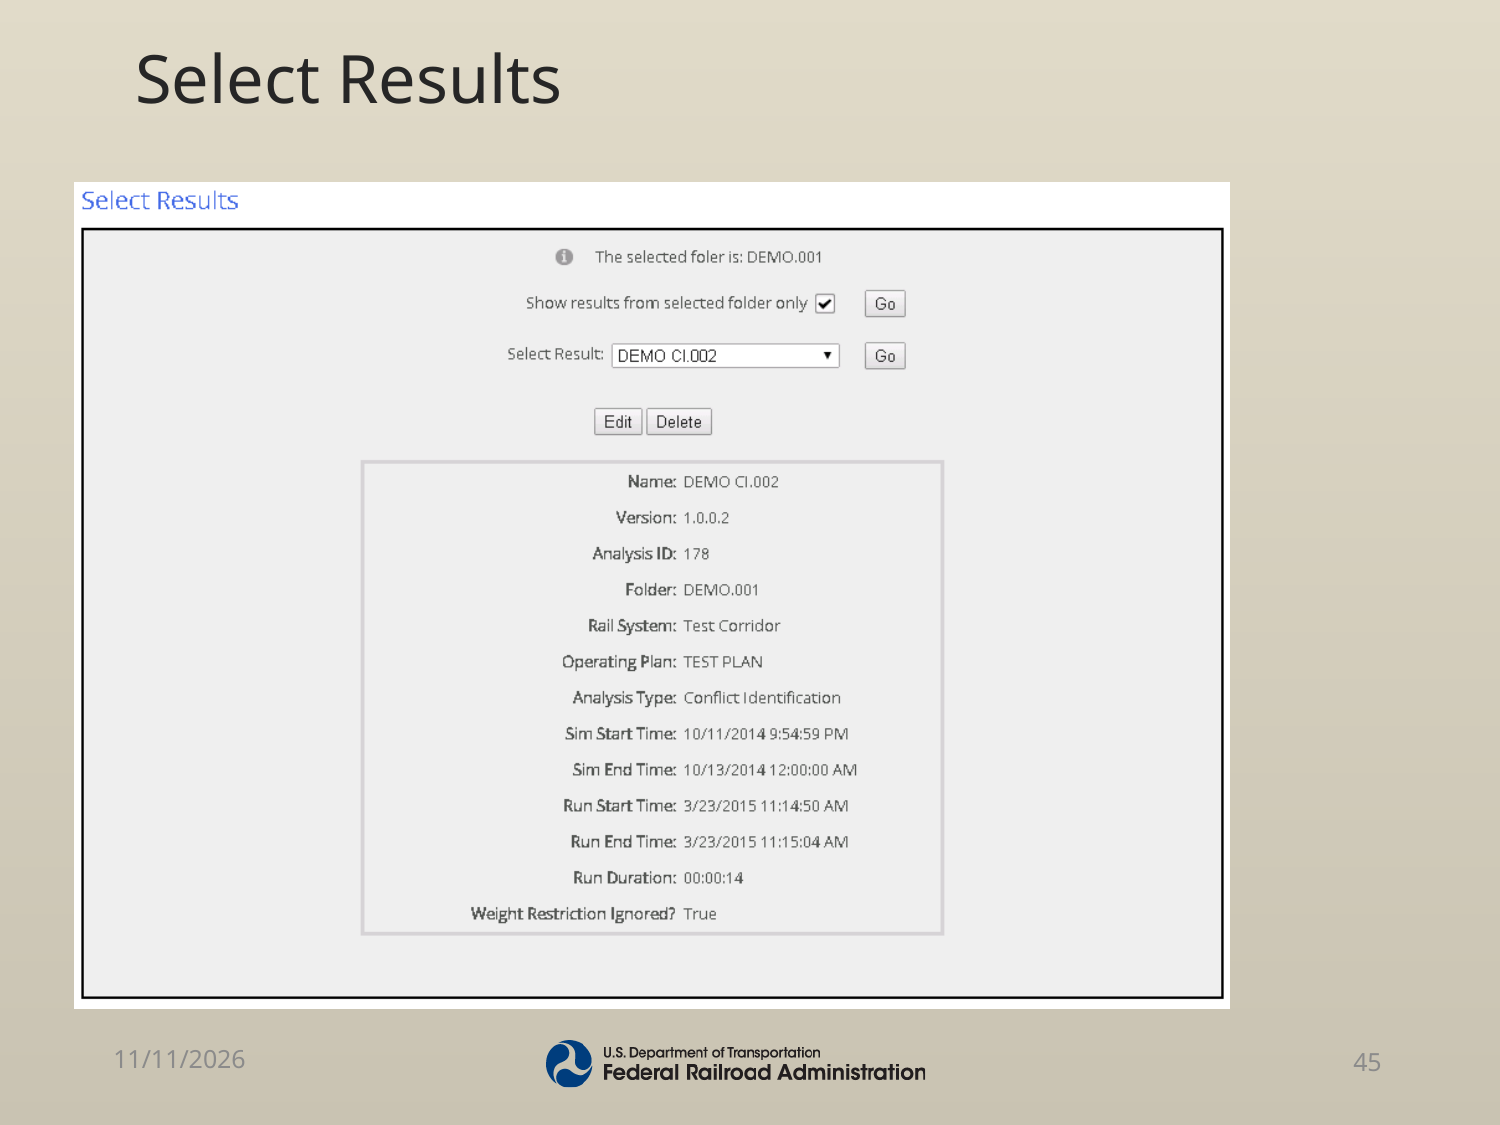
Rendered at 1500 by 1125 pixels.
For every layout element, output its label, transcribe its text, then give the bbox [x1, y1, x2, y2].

title Select Results [120, 20, 1380, 145]
picture [526, 1035, 926, 1088]
picture [74, 181, 1230, 1009]
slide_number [98, 1045, 436, 1091]
slide_number 45 [1059, 1033, 1397, 1094]
